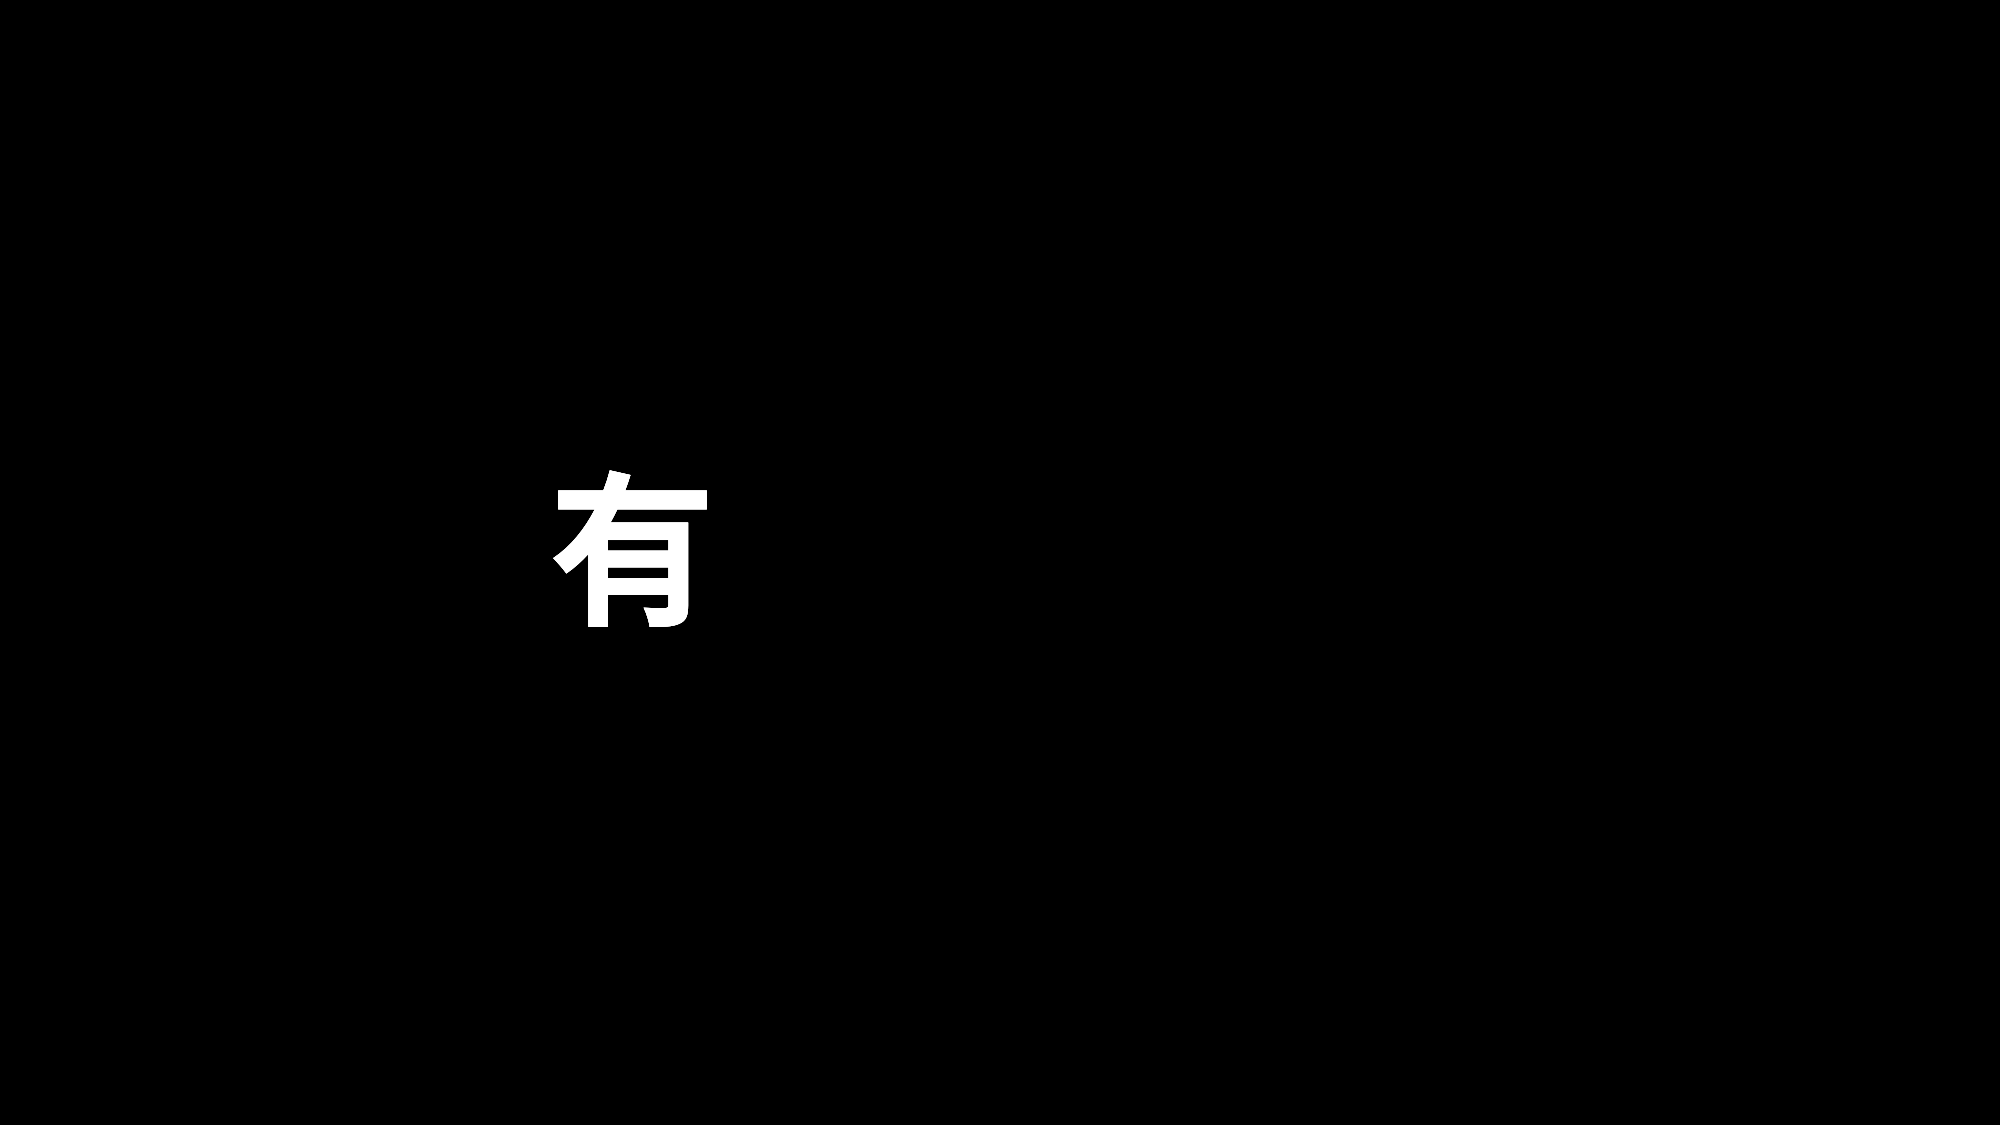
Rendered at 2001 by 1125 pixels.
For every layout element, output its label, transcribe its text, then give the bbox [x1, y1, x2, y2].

text_box 有 [541, 438, 1459, 653]
